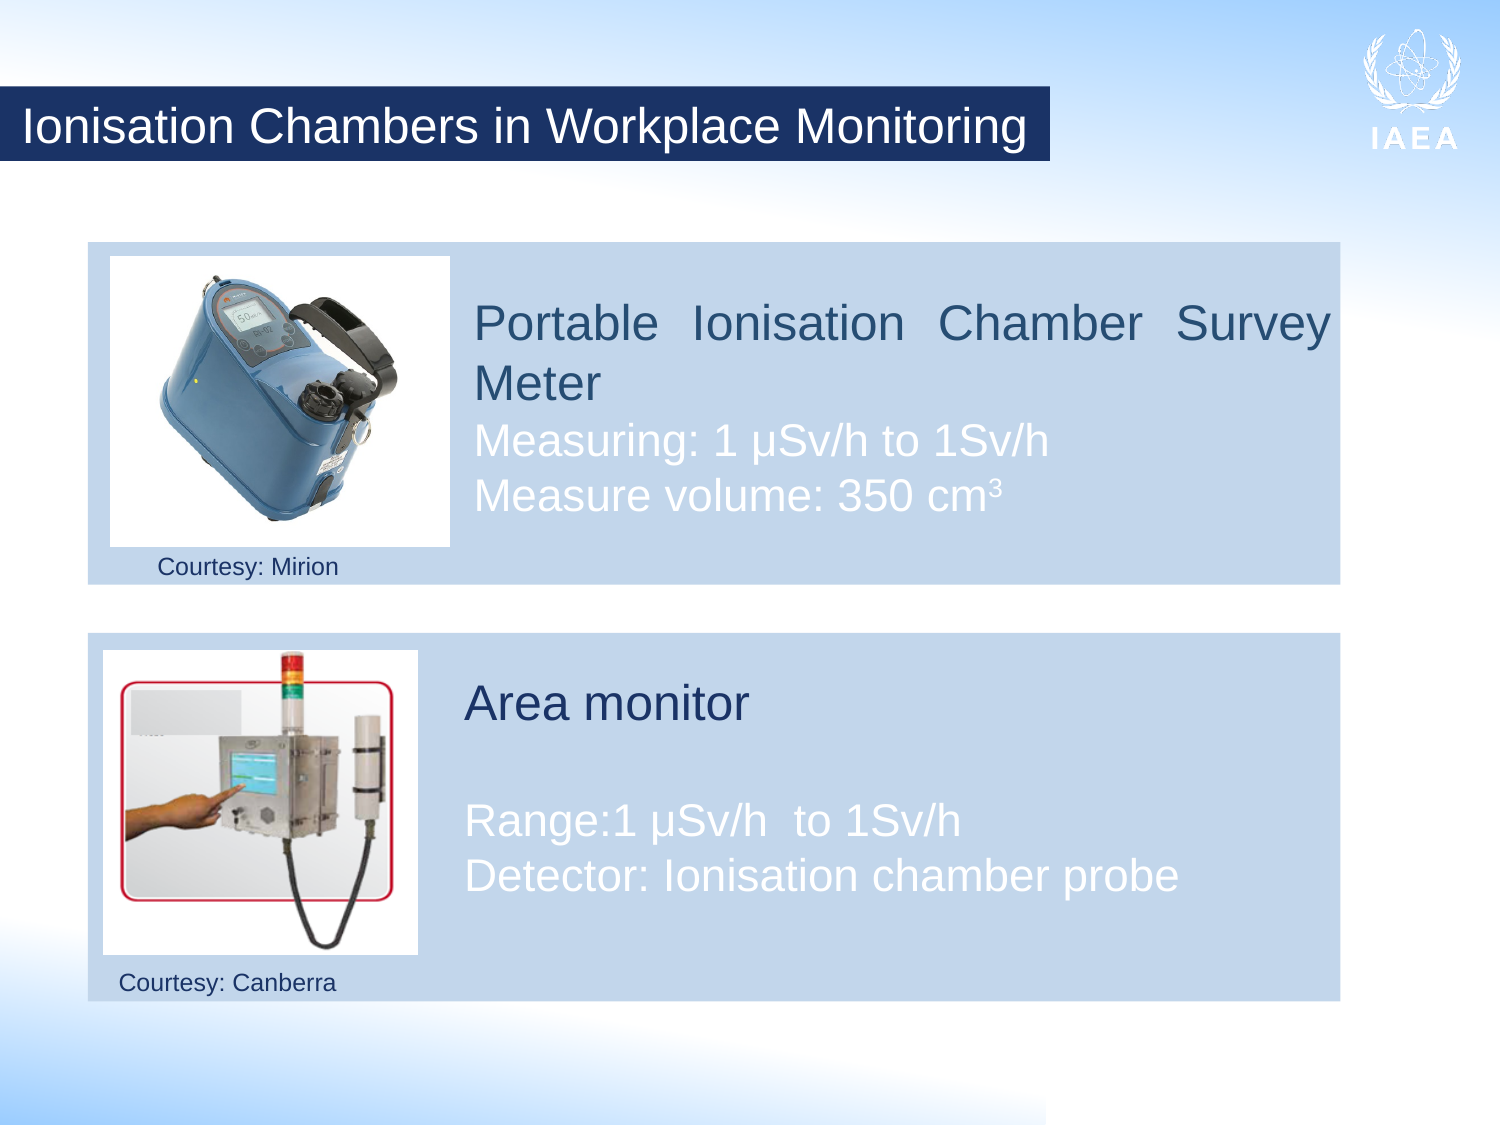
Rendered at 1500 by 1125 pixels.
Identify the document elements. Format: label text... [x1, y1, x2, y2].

text_box Courtesy: Mirion [142, 555, 418, 588]
text_box Courtesy: Canberra [103, 958, 463, 1004]
text_box Area monitor Range:1 μSv/h to 1Sv/h Detector: Ionisation chamber probe [449, 663, 1375, 978]
picture [1363, 29, 1461, 149]
picture [103, 649, 418, 955]
text_box [86, 240, 1342, 587]
text_box [86, 631, 1342, 1004]
picture [109, 256, 450, 547]
text_box Portable Ionisation Chamber Survey Meter Measuring: 1 μSv/h to 1Sv/h Measure volume: 350 cm3 [458, 283, 1347, 529]
text_box Ionisation Chambers in Workplace Monitoring [0, 84, 1052, 163]
